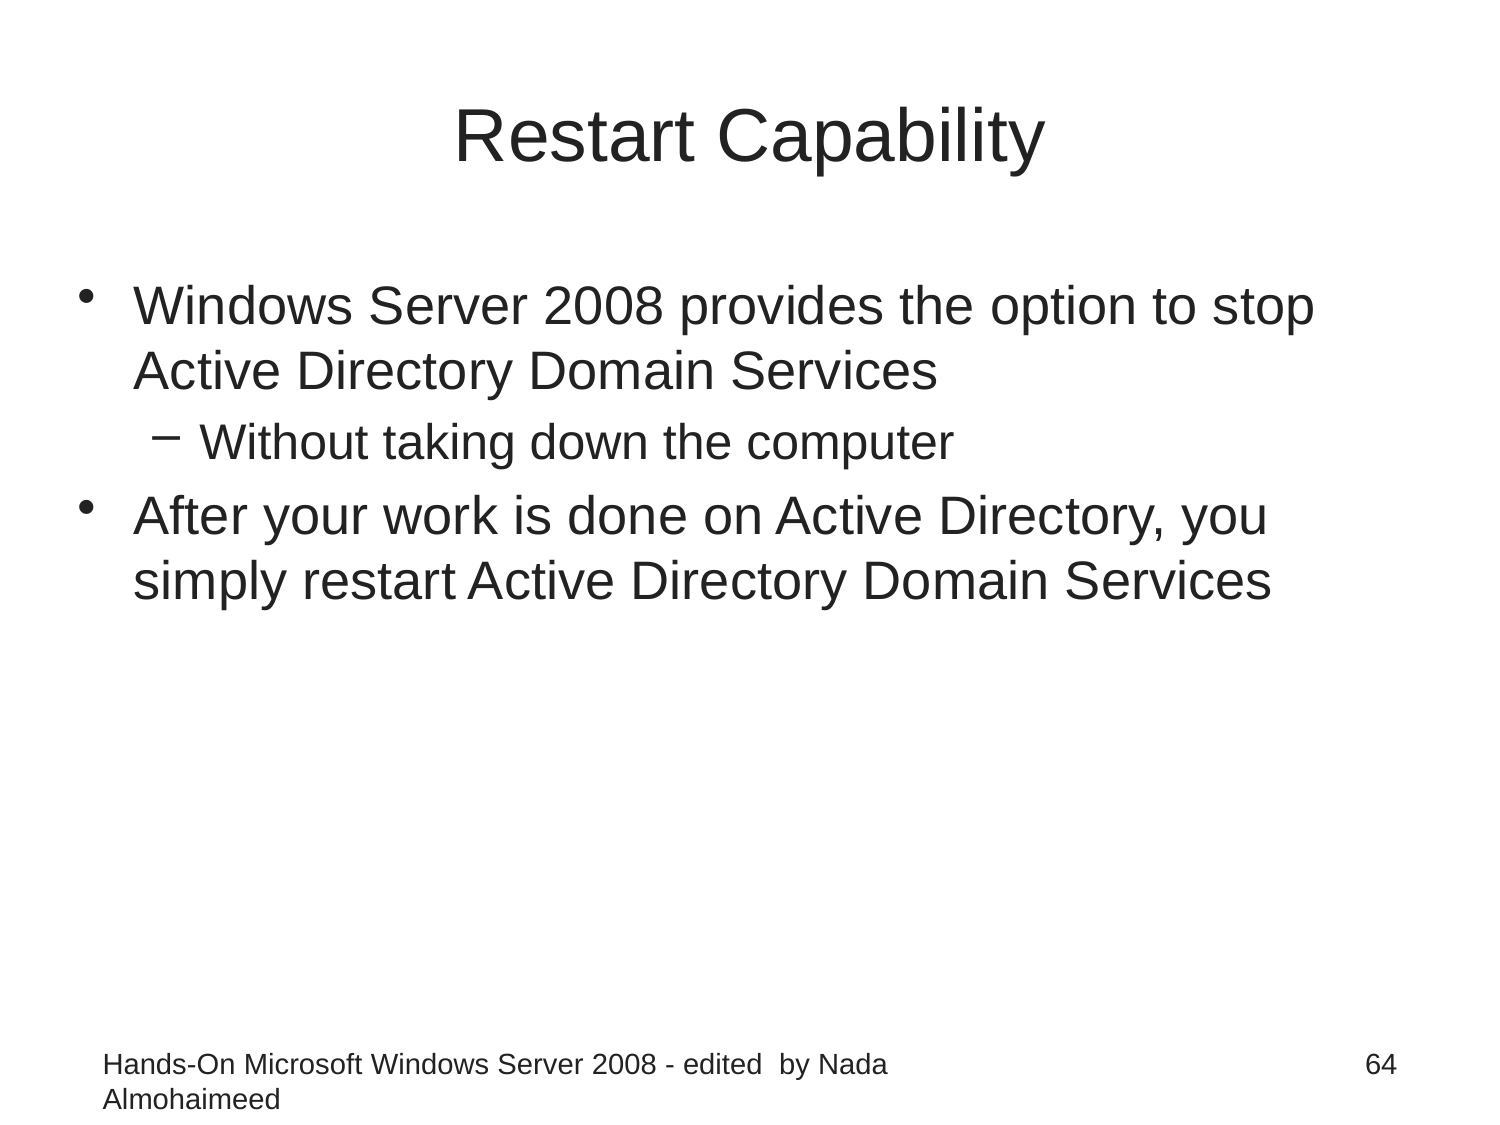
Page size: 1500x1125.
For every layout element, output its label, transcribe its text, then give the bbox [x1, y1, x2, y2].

title Restart Capability [87, 37, 1413, 226]
slide_number 64 [1074, 1037, 1413, 1101]
list Windows Server 2008 provides the option to stop Active Directory Domain Services Without taking down the computer After your work is done on Active Directory, you simply restart Active Directory Domain Services [62, 262, 1426, 1013]
footer Hands-On Microsoft Windows Server 2008 - edited by Nada Almohaimeed [87, 1037, 1051, 1101]
